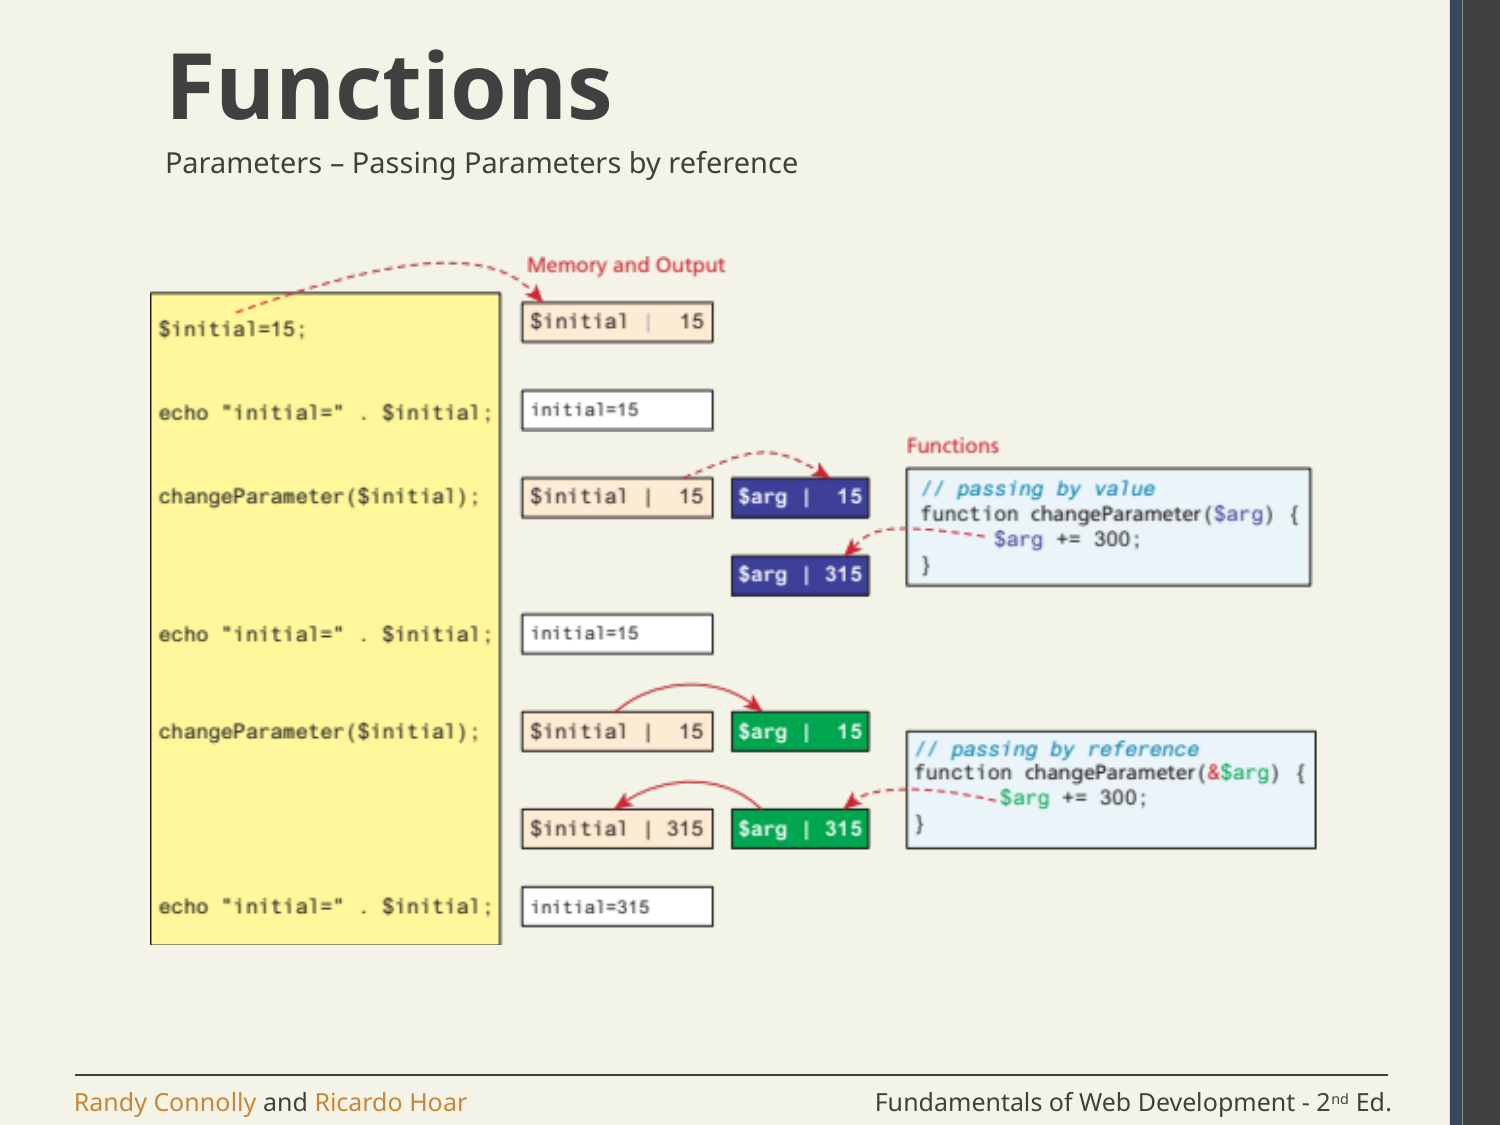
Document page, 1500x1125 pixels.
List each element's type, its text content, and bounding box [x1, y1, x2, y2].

list Parameters – Passing Parameters by reference [150, 137, 1200, 185]
title Functions [150, 20, 1425, 188]
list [149, 187, 1318, 1013]
